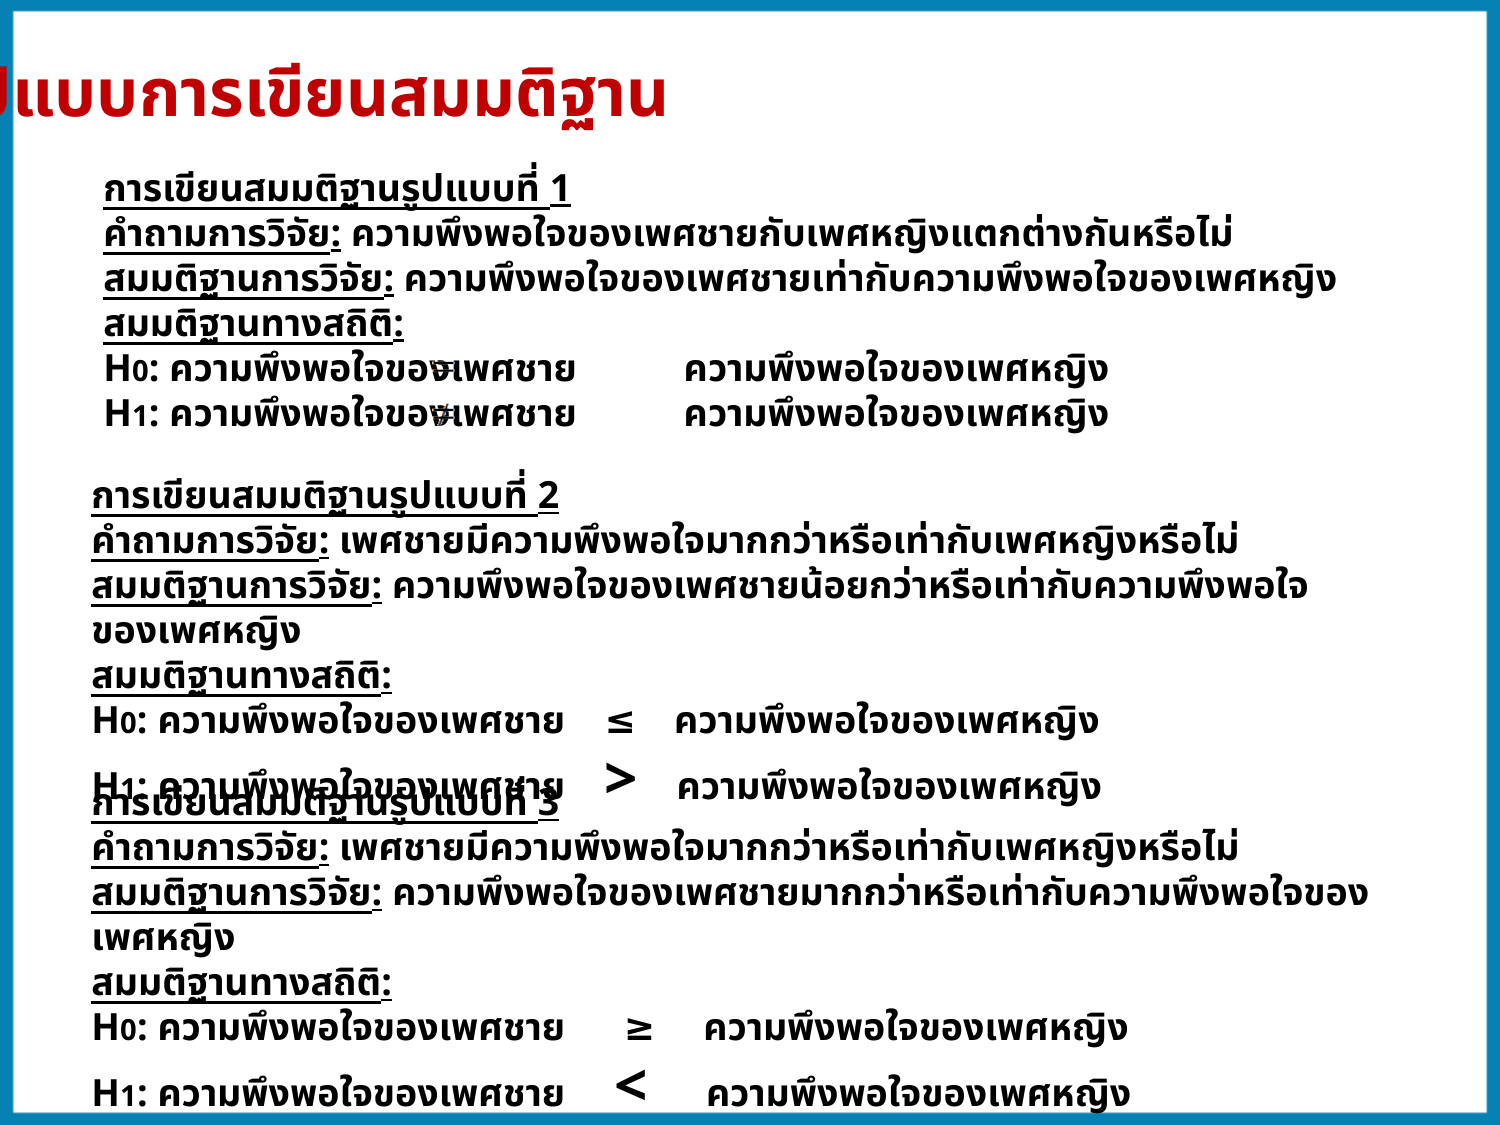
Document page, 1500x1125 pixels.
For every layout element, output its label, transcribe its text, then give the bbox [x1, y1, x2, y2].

text_box การเขียนสมมติฐานรูปแบบที่ 2 คำถามการวิจัย: เพศชายมีความพึงพอใจมากกว่าหรือเท่ากับเพศหญิงหรือไม่ สมมติฐานการวิจัย: ความพึงพอใจของเพศชายน้อยกว่าหรือเท่ากับความพึงพอใจของเพศหญิง สมมติฐานทางสถิติ: H0: ความพึงพอใจของเพศชาย ≤ ความพึงพอใจของเพศหญิง H1: ความพึงพอใจของเพศชาย > ความพึงพอใจของเพศหญิง [76, 463, 1341, 770]
picture [13, 11, 1487, 1113]
text_box การเขียนสมมติฐานรูปแบบที่ 3 คำถามการวิจัย: เพศชายมีความพึงพอใจมากกว่าหรือเท่ากับเพศหญิงหรือไม่ สมมติฐานการวิจัย: ความพึงพอใจของเพศชายมากกว่าหรือเท่ากับความพึงพอใจของเพศหญิง สมมติฐานทางสถิติ: H0: ความพึงพอใจของเพศชาย ≥ ความพึงพอใจของเพศหญิง H1: ความพึงพอใจของเพศชาย < ความพึงพอใจของเพศหญิง [76, 770, 1436, 1125]
text_box รูปแบบการเขียนสมมติฐาน [0, 42, 685, 138]
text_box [88, 156, 1436, 445]
